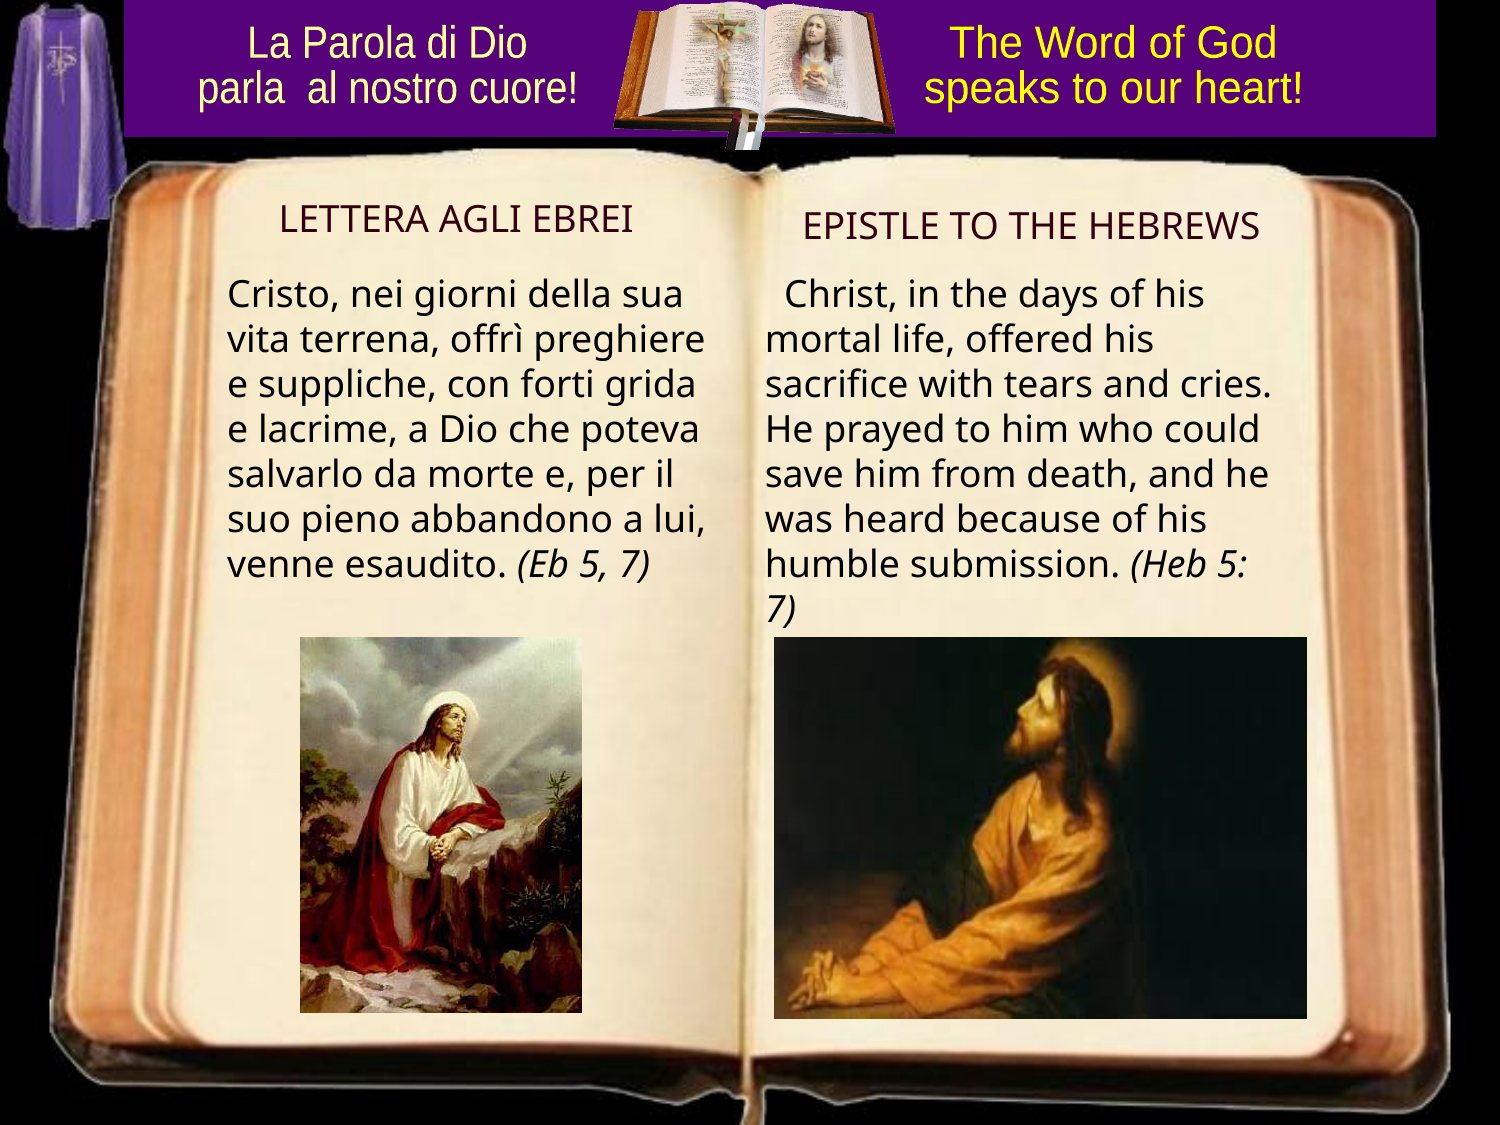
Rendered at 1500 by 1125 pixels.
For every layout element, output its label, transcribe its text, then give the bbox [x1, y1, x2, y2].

text_box LETTERA AGLI EBREI [199, 187, 713, 248]
picture [0, 0, 1500, 1125]
text_box [125, 0, 599, 137]
text_box [900, 0, 1436, 137]
text_box Christ, in the days of his mortal life, offered his sacrifice with tears and cries. He prayed to him who could save him from death, and he was heard because of his humble submission. (Heb 5: 7) [750, 262, 1300, 638]
title EPISTLE TO THE HEBREWS [725, 187, 1338, 263]
text_box Cristo, nei giorni della sua vita terrena, offrì preghiere e suppliche, con forti grida e lacrime, a Dio che poteva salvarlo da morte e, per il suo pieno abbandono a lui, venne esaudito. (Eb 5, 7) [212, 262, 738, 593]
